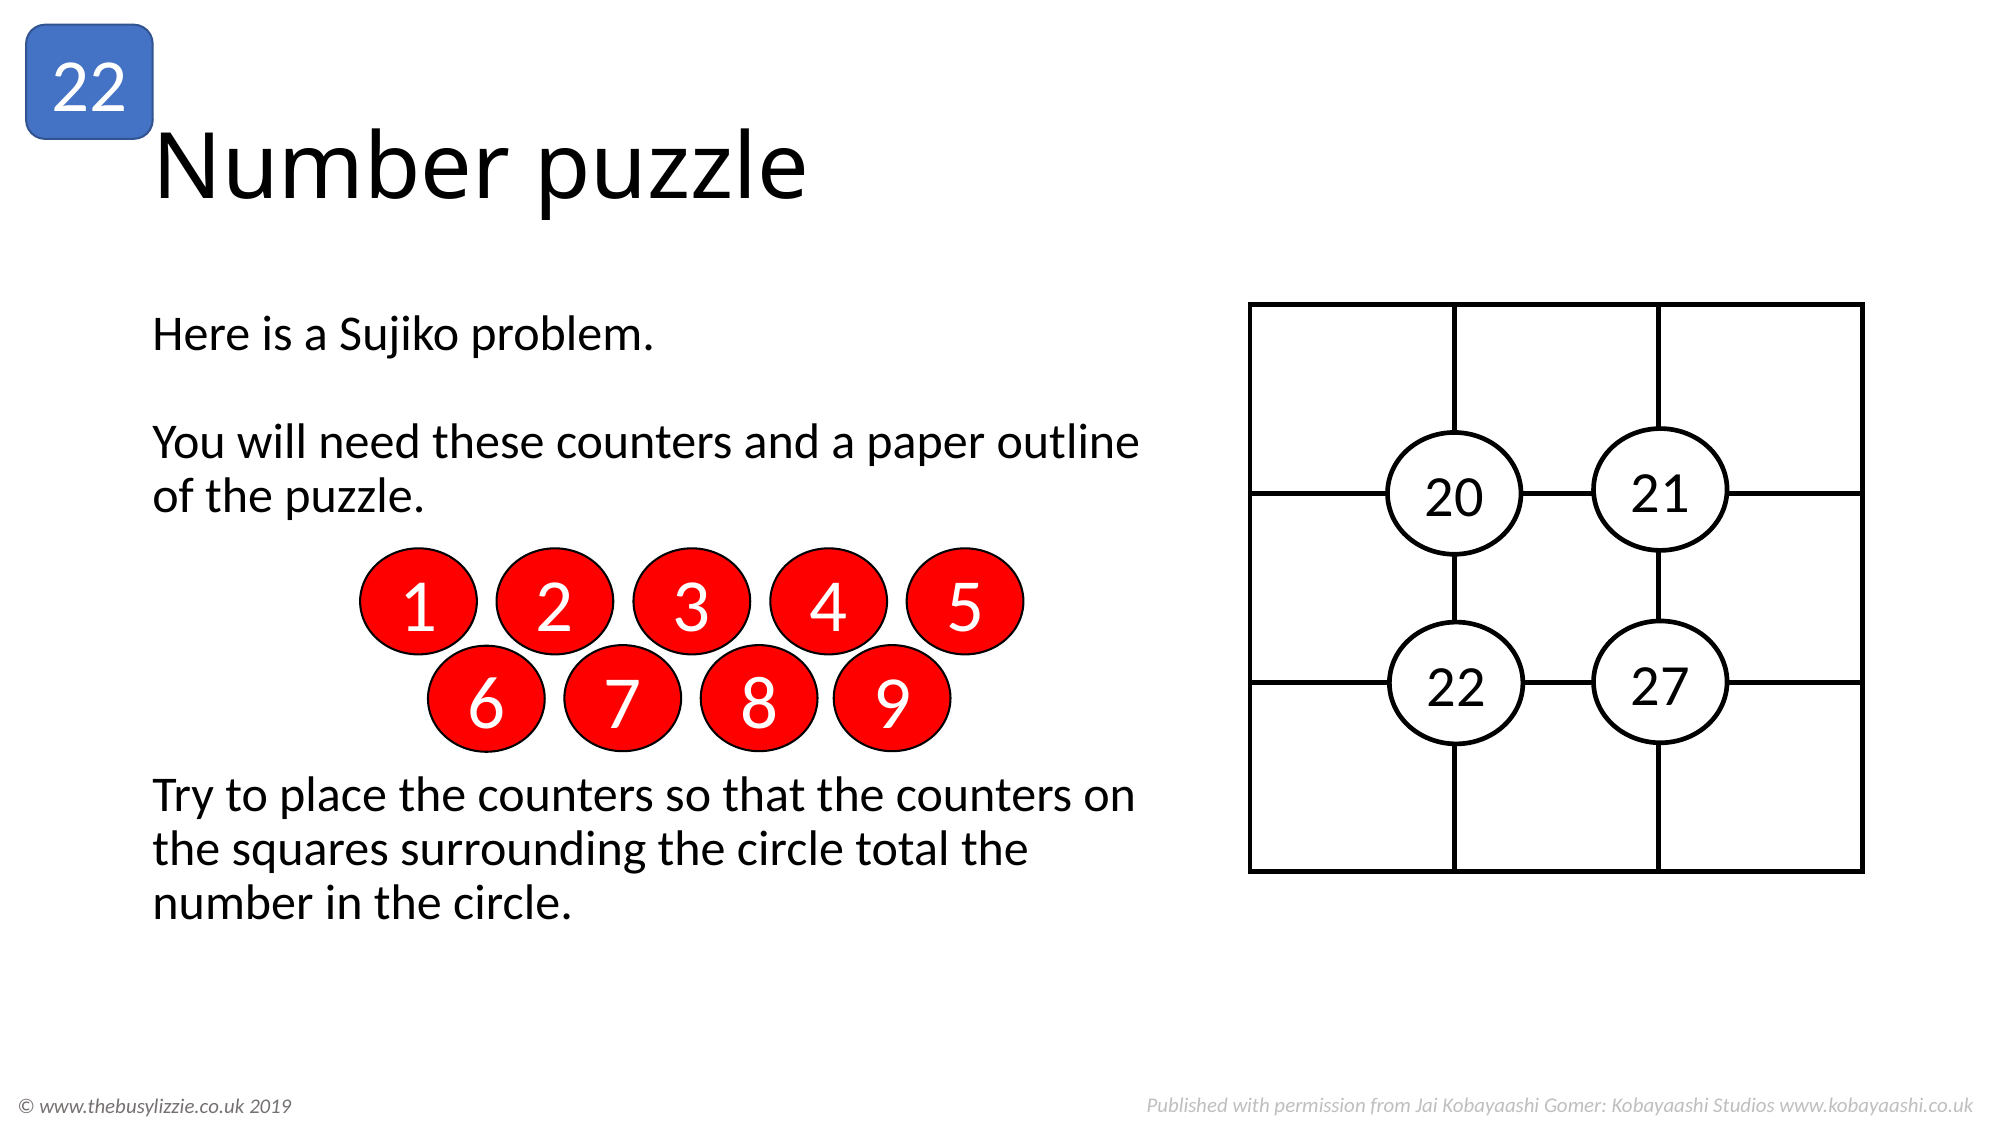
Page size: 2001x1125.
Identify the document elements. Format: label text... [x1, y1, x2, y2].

list Here is a Sujiko problem. You will need these counters and a paper outline of the puzzle. Try to place the counters so that the counters on the squares surrounding the circle total the number in the circle. [137, 299, 1186, 1049]
text_box 22 [25, 23, 154, 140]
title Number puzzle [137, 59, 1863, 278]
text_box Published with permission from Jai Kobayaashi Gomer: Kobayaashi Studios www.kobayaashi.co.uk [1131, 1084, 2000, 1125]
text_box © www.thebusylizzie.co.uk 2019 [2, 1085, 311, 1125]
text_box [1250, 304, 1863, 872]
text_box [360, 548, 1024, 752]
